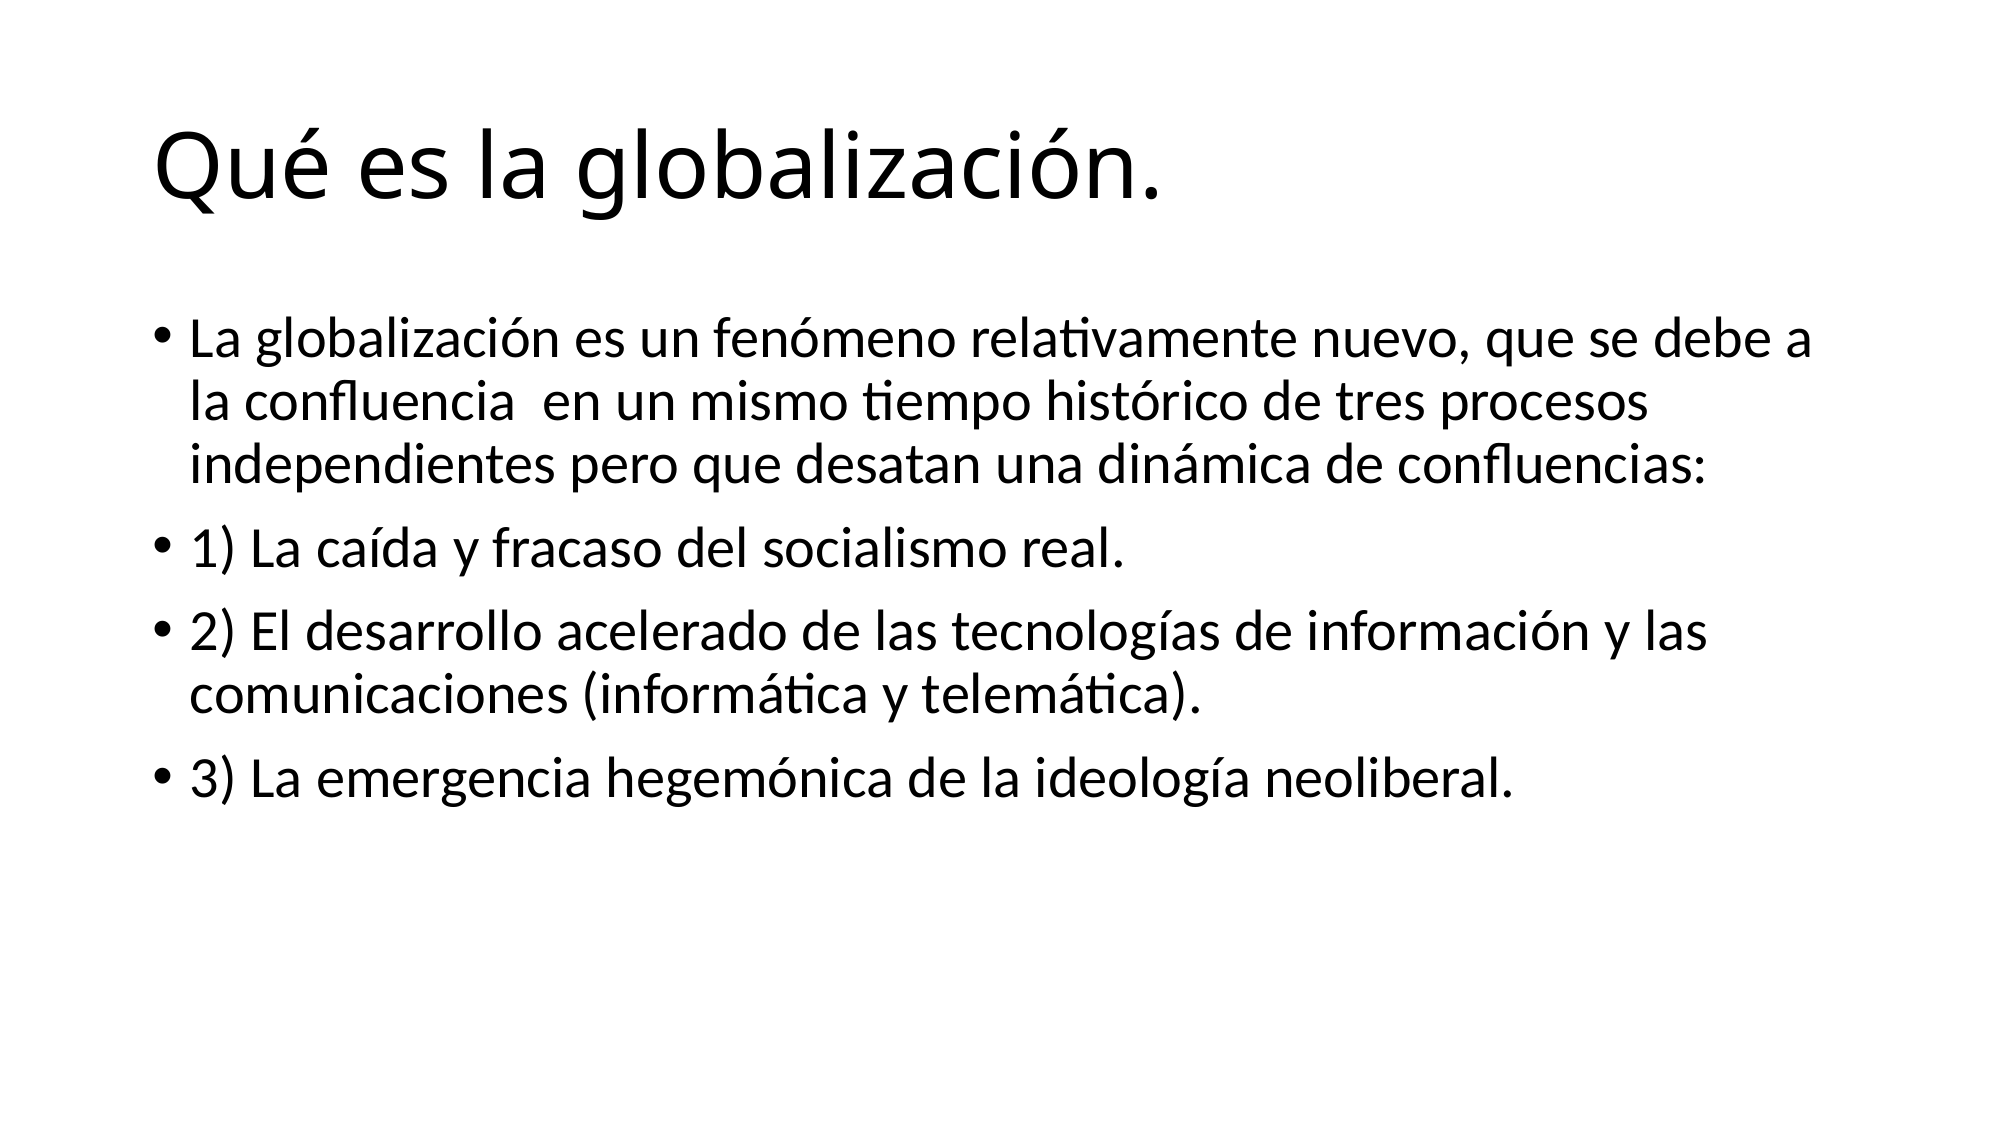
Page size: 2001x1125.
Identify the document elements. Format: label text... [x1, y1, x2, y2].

title Qué es la globalización. [137, 59, 1863, 278]
list La globalización es un fenómeno relativamente nuevo, que se debe a la confluencia en un mismo tiempo histórico de tres procesos independientes pero que desatan una dinámica de confluencias: 1) La caída y fracaso del socialismo real. 2) El desarrollo acelerado de las tecnologías de información y las comunicaciones (informática y telemática). 3) La emergencia hegemónica de la ideología neoliberal. [137, 299, 1863, 1014]
